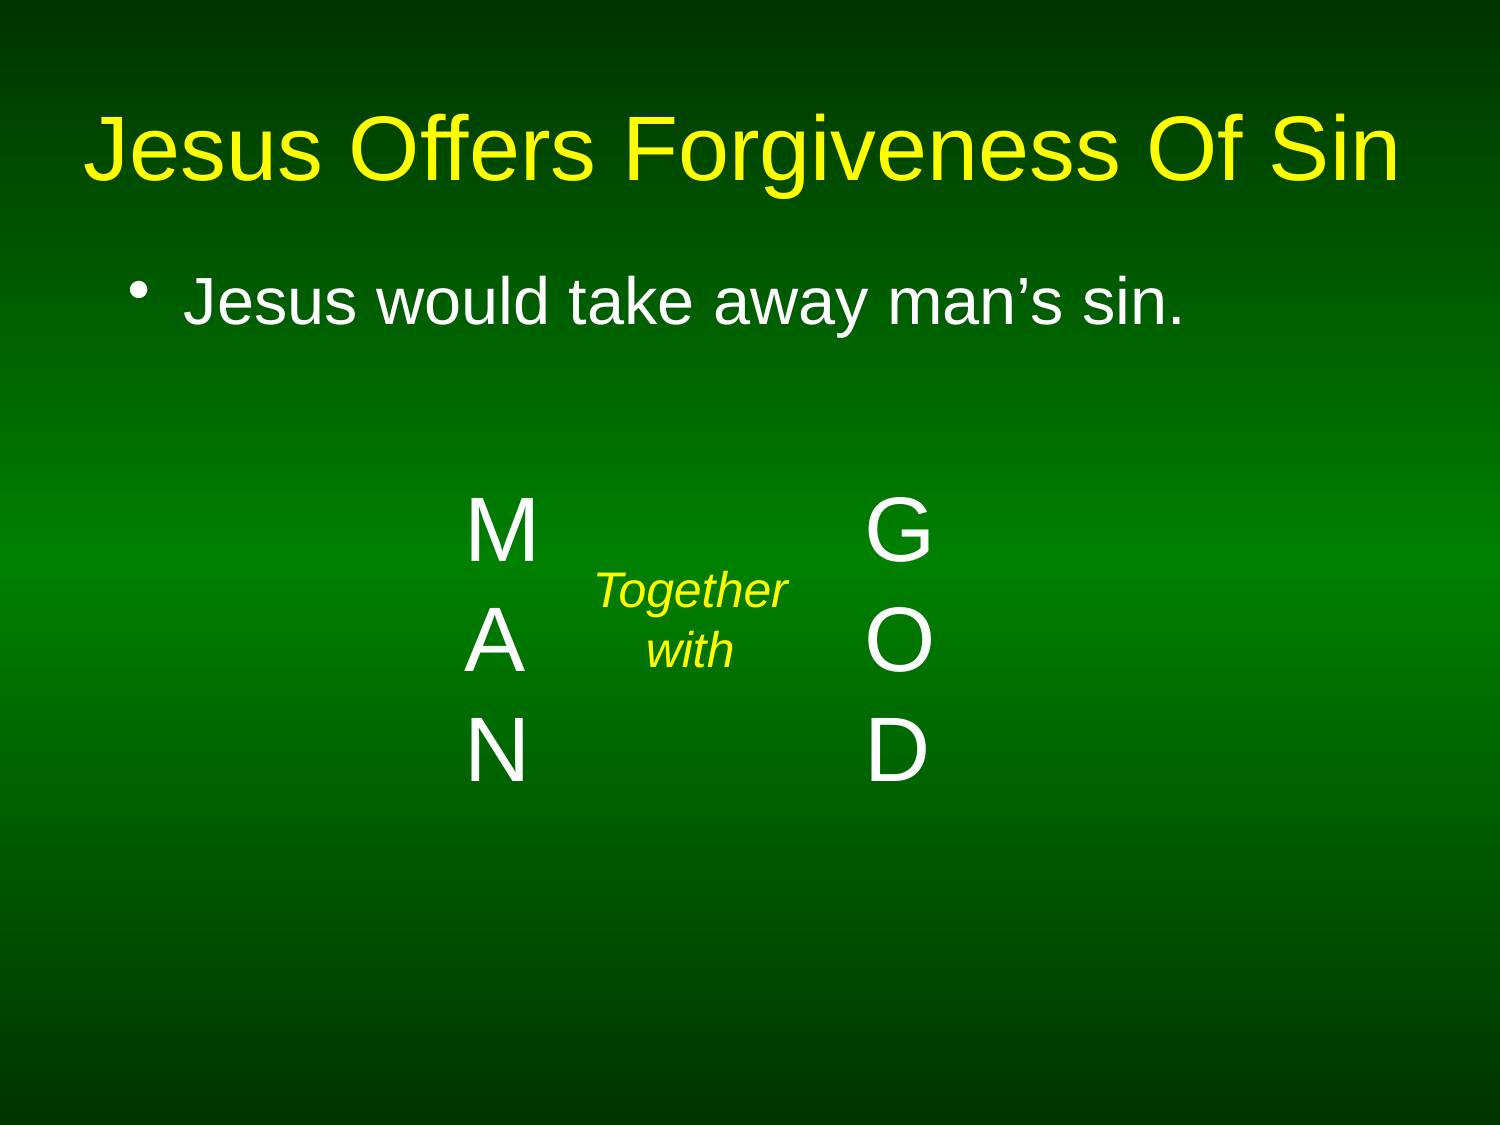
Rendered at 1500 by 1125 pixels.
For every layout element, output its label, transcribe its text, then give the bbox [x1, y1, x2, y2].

text_box G O D [849, 462, 972, 808]
title Jesus Offers Forgiveness Of Sin [50, 50, 1438, 238]
list Jesus would take away man’s sin. [112, 249, 1450, 338]
text_box M A N [450, 462, 572, 808]
text_box Together with [577, 549, 803, 685]
